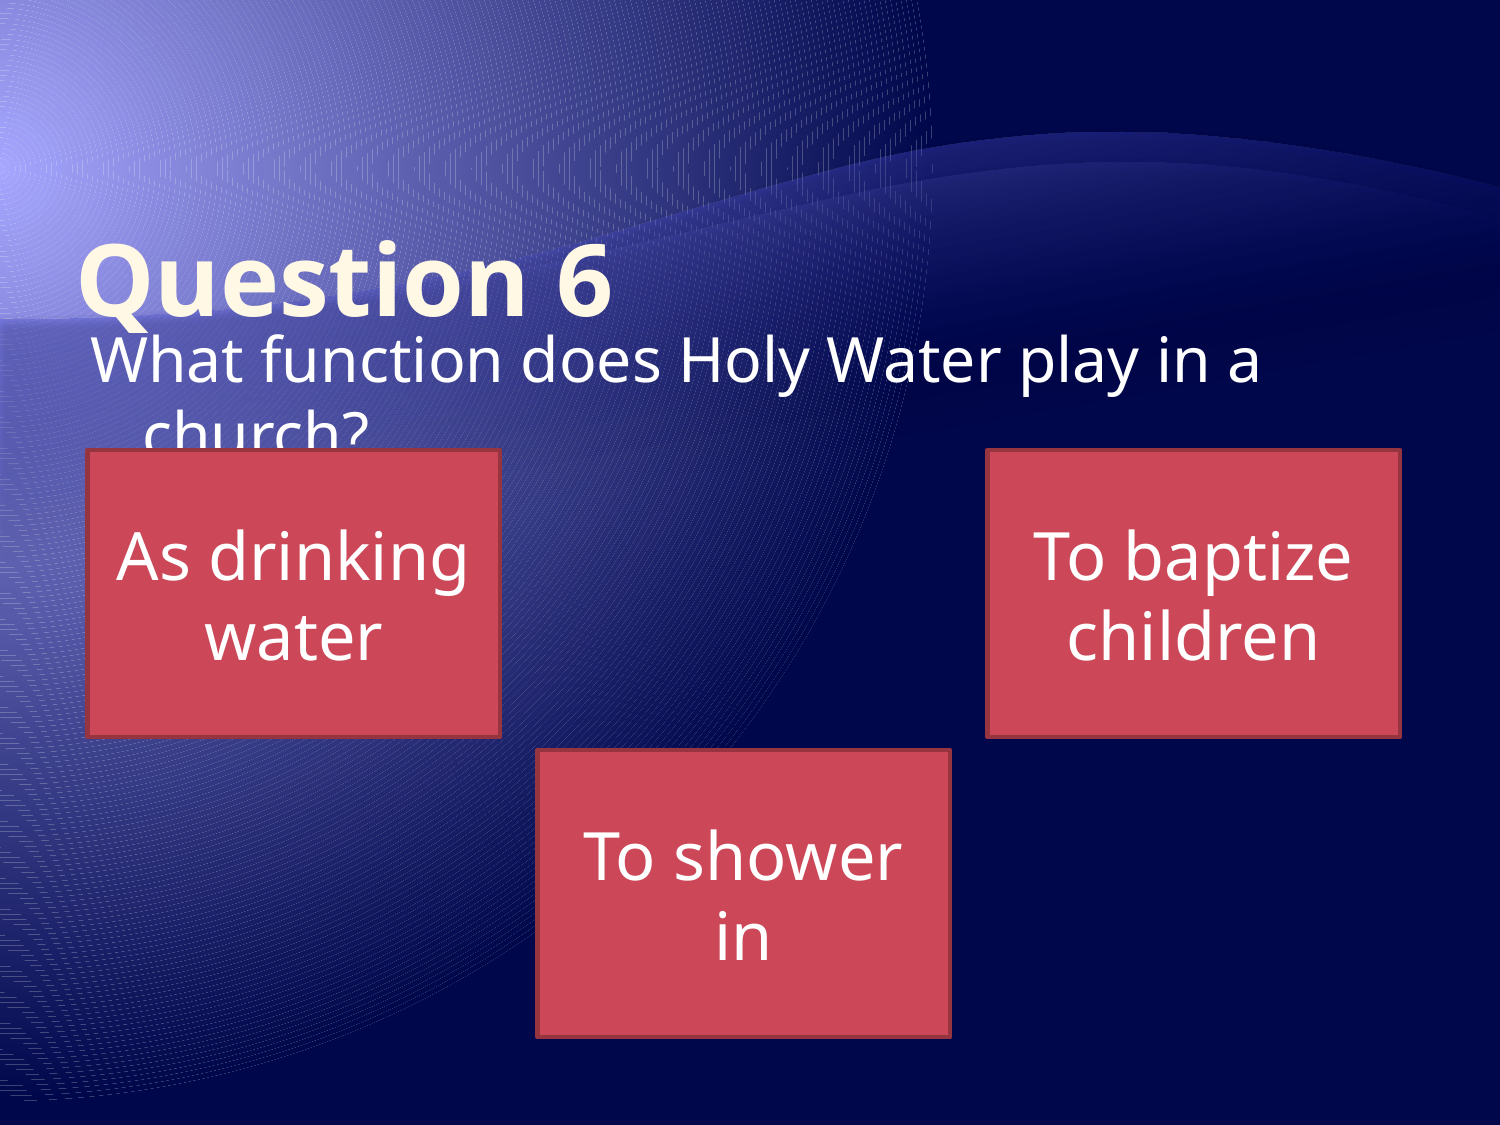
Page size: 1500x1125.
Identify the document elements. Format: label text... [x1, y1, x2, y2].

list What function does Holy Water play in a church? [75, 312, 1425, 425]
text_box To shower in [535, 748, 952, 1039]
text_box As drinking water [85, 448, 502, 739]
text_box To baptize children [985, 448, 1402, 739]
title Question 6 [75, 87, 1425, 312]
